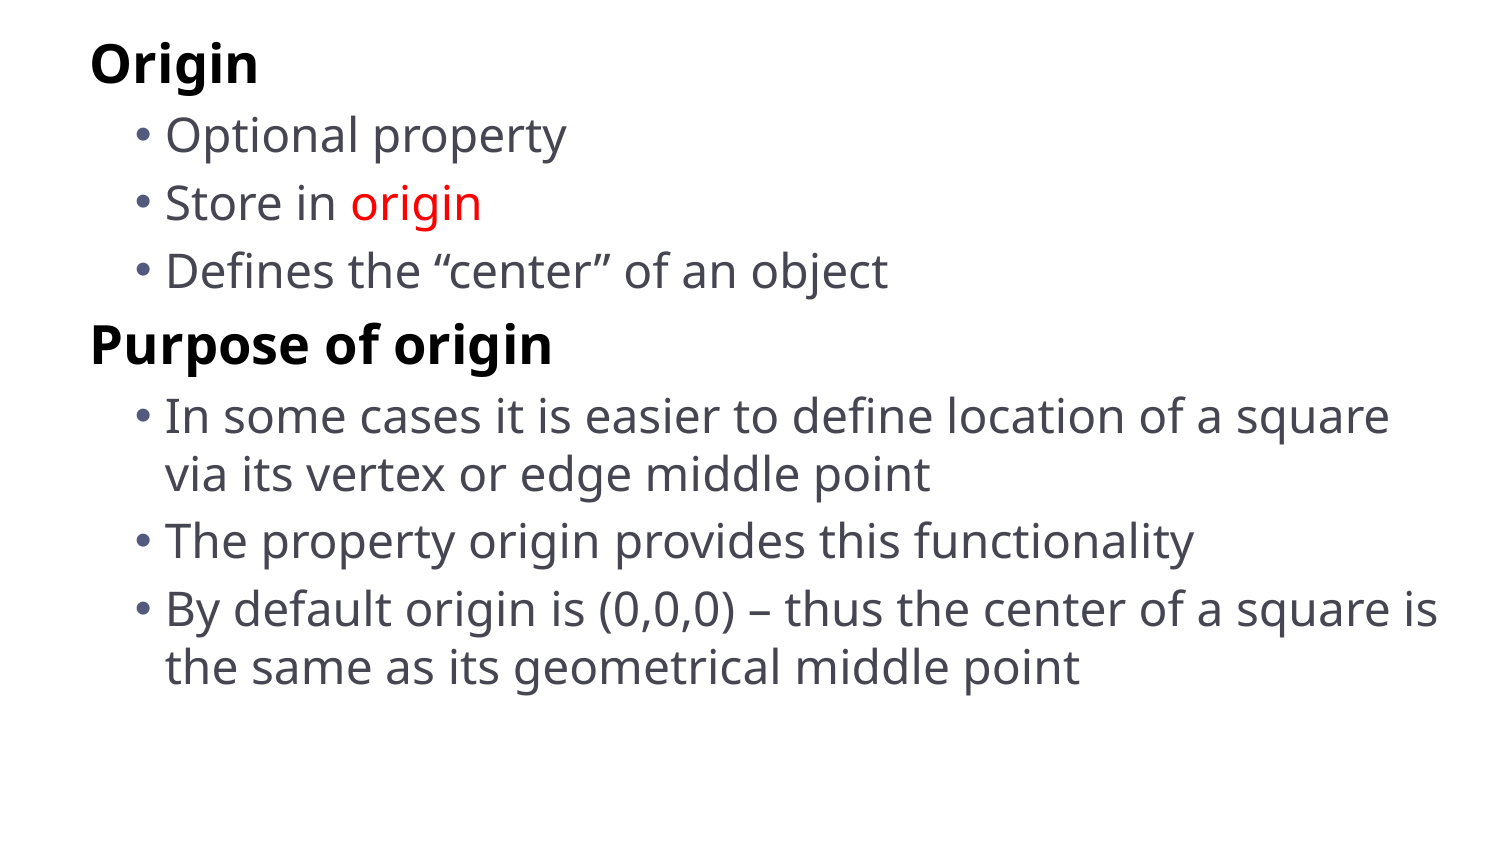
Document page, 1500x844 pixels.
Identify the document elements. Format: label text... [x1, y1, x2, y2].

list Origin Optional property Store in origin Defines the “center” of an object Purpose of origin In some cases it is easier to define location of a square via its vertex or edge middle point The property origin provides this functionality By default origin is (0,0,0) – thus the center of a square is the same as its geometrical middle point [75, 21, 1475, 835]
